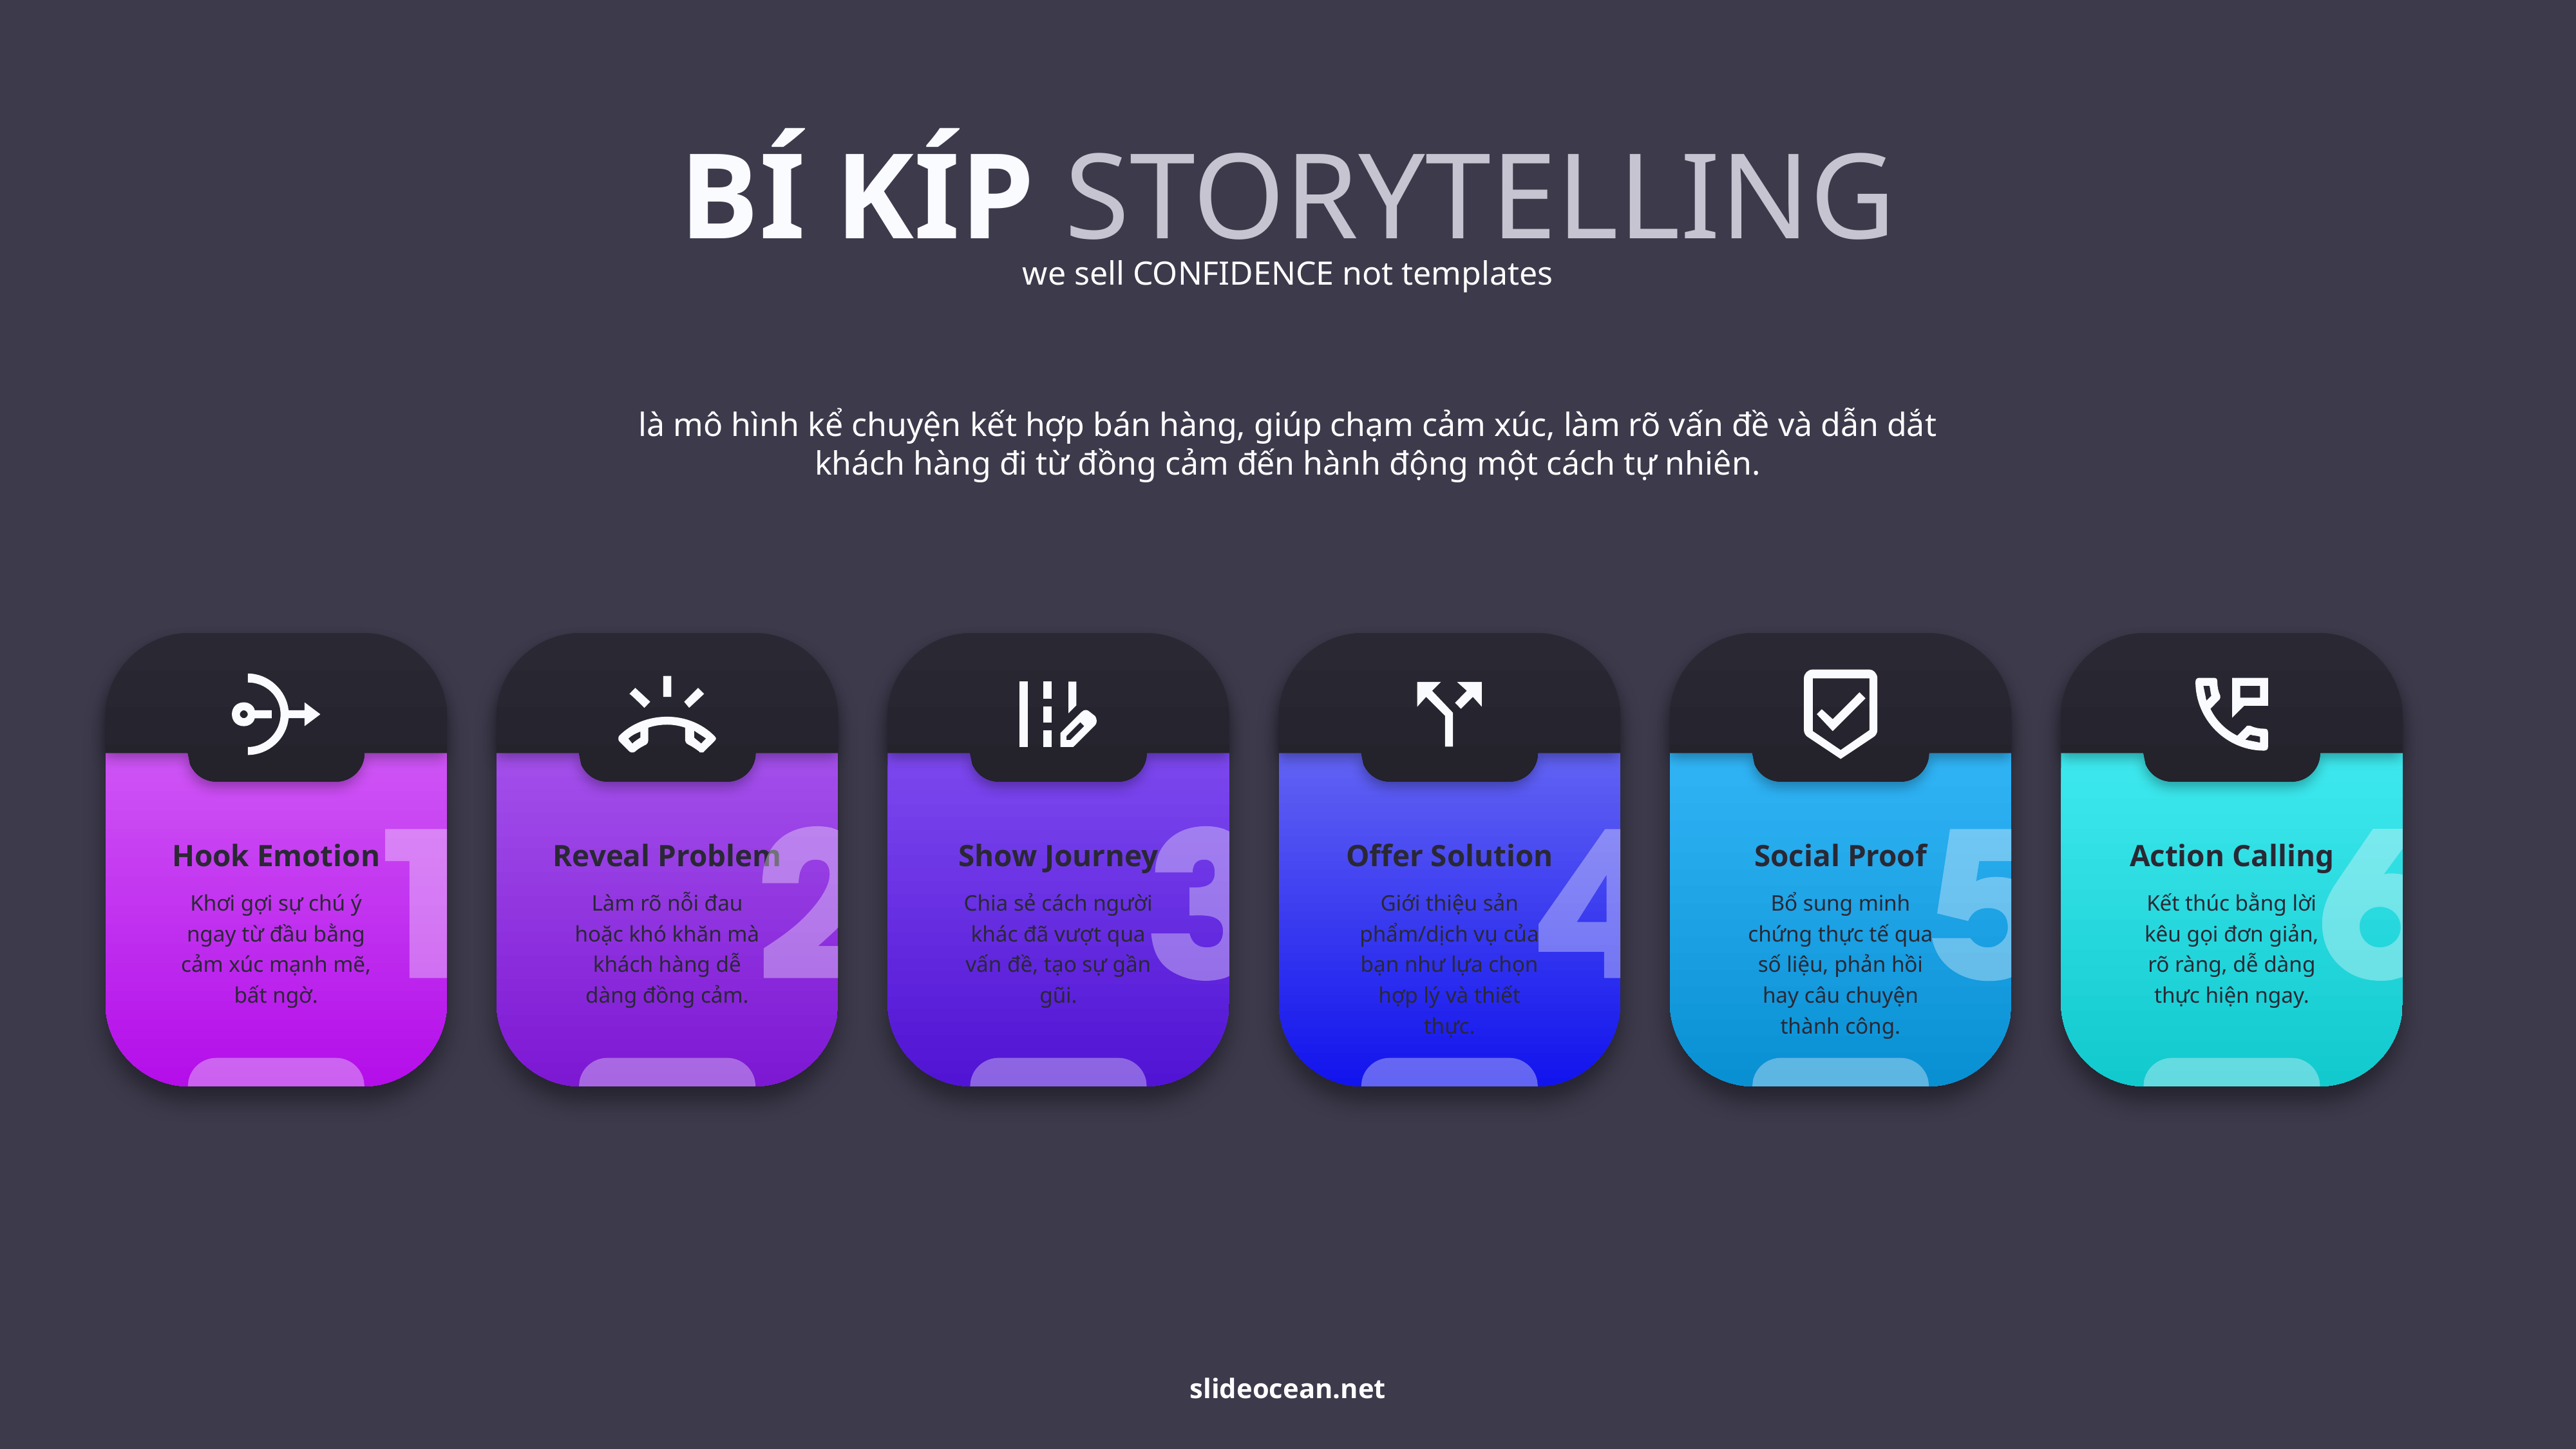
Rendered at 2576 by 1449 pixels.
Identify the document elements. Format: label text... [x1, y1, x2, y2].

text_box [2061, 632, 2403, 1087]
text_box slideocean.net [1180, 1367, 1396, 1409]
text_box là mô hình kể chuyện kết hợp bán hàng, giúp chạm cảm xúc, làm rõ vấn đề và dẫn dắt khách hàng đi từ đồng cảm đến hành động một cách tự nhiên. [627, 399, 1949, 486]
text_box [887, 632, 1229, 1087]
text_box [1278, 632, 1621, 1087]
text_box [1019, 681, 1097, 747]
text_box BÍ KÍP STORYTELLING [670, 116, 1906, 267]
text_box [496, 632, 838, 1087]
text_box we sell CONFIDENCE not templates [1013, 267, 1563, 296]
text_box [1669, 632, 2012, 1087]
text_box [105, 632, 448, 1087]
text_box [231, 673, 321, 755]
